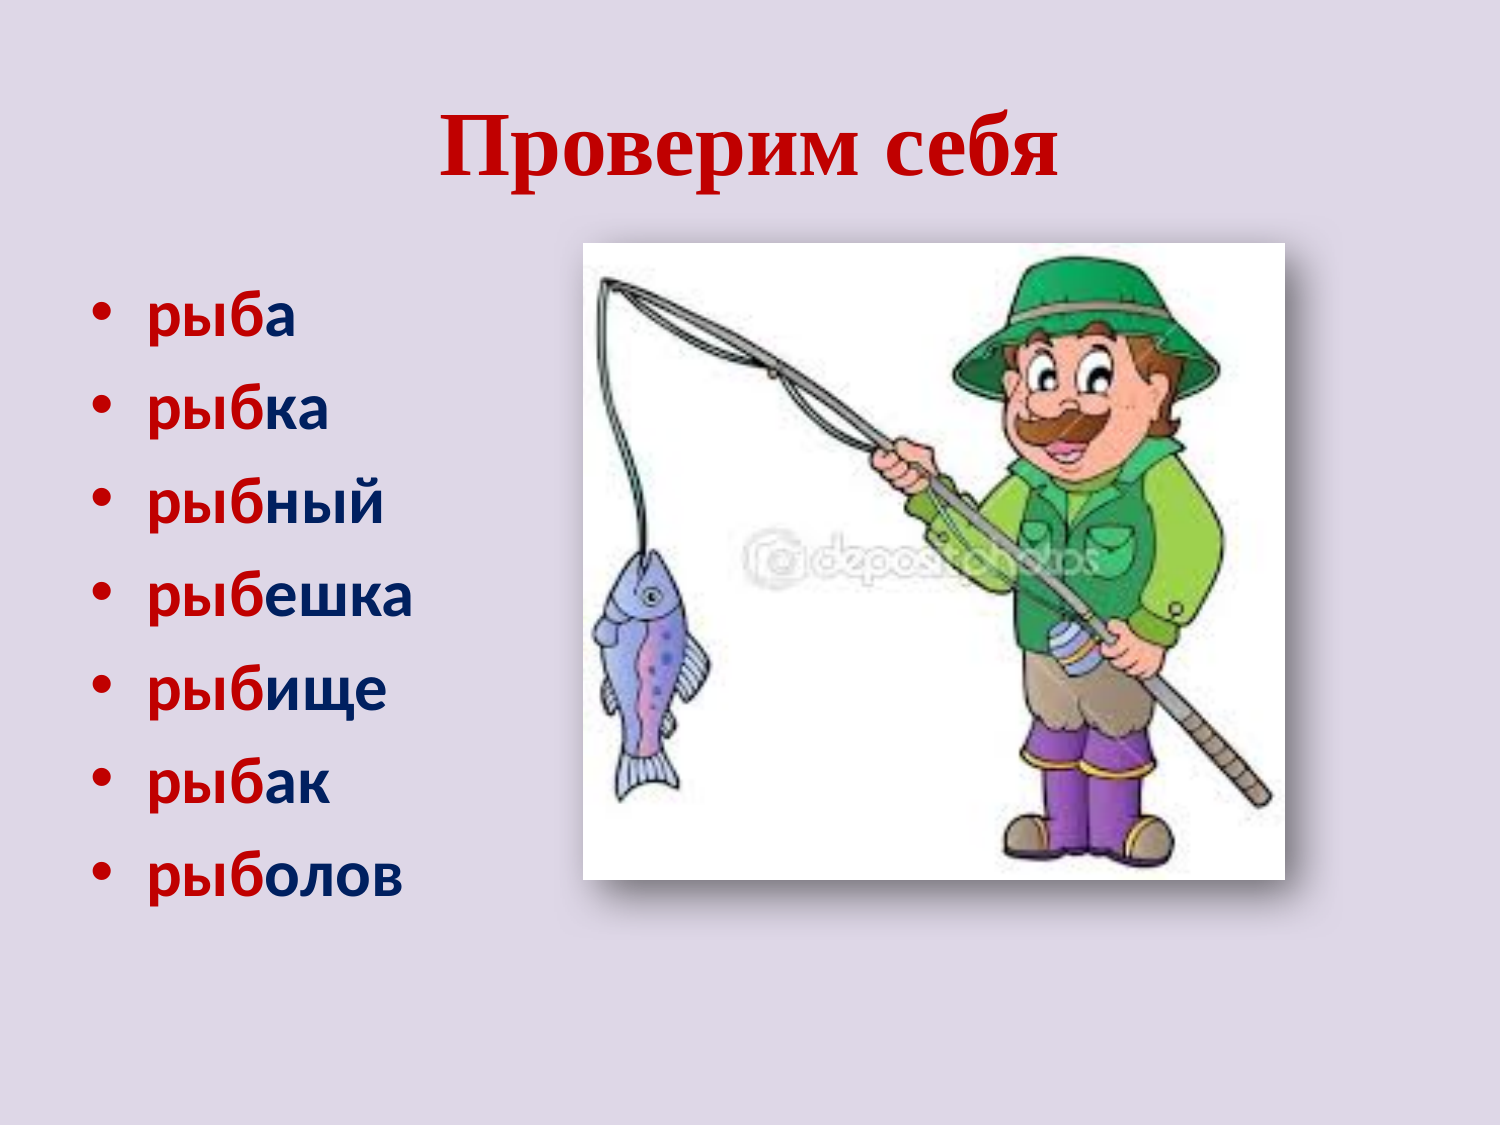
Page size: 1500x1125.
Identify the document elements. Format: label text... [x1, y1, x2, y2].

picture [583, 243, 1285, 880]
title Проверим себя [75, 45, 1425, 233]
list рыба рыбка рыбный рыбешка рыбище рыбак рыболов [75, 262, 1425, 1005]
